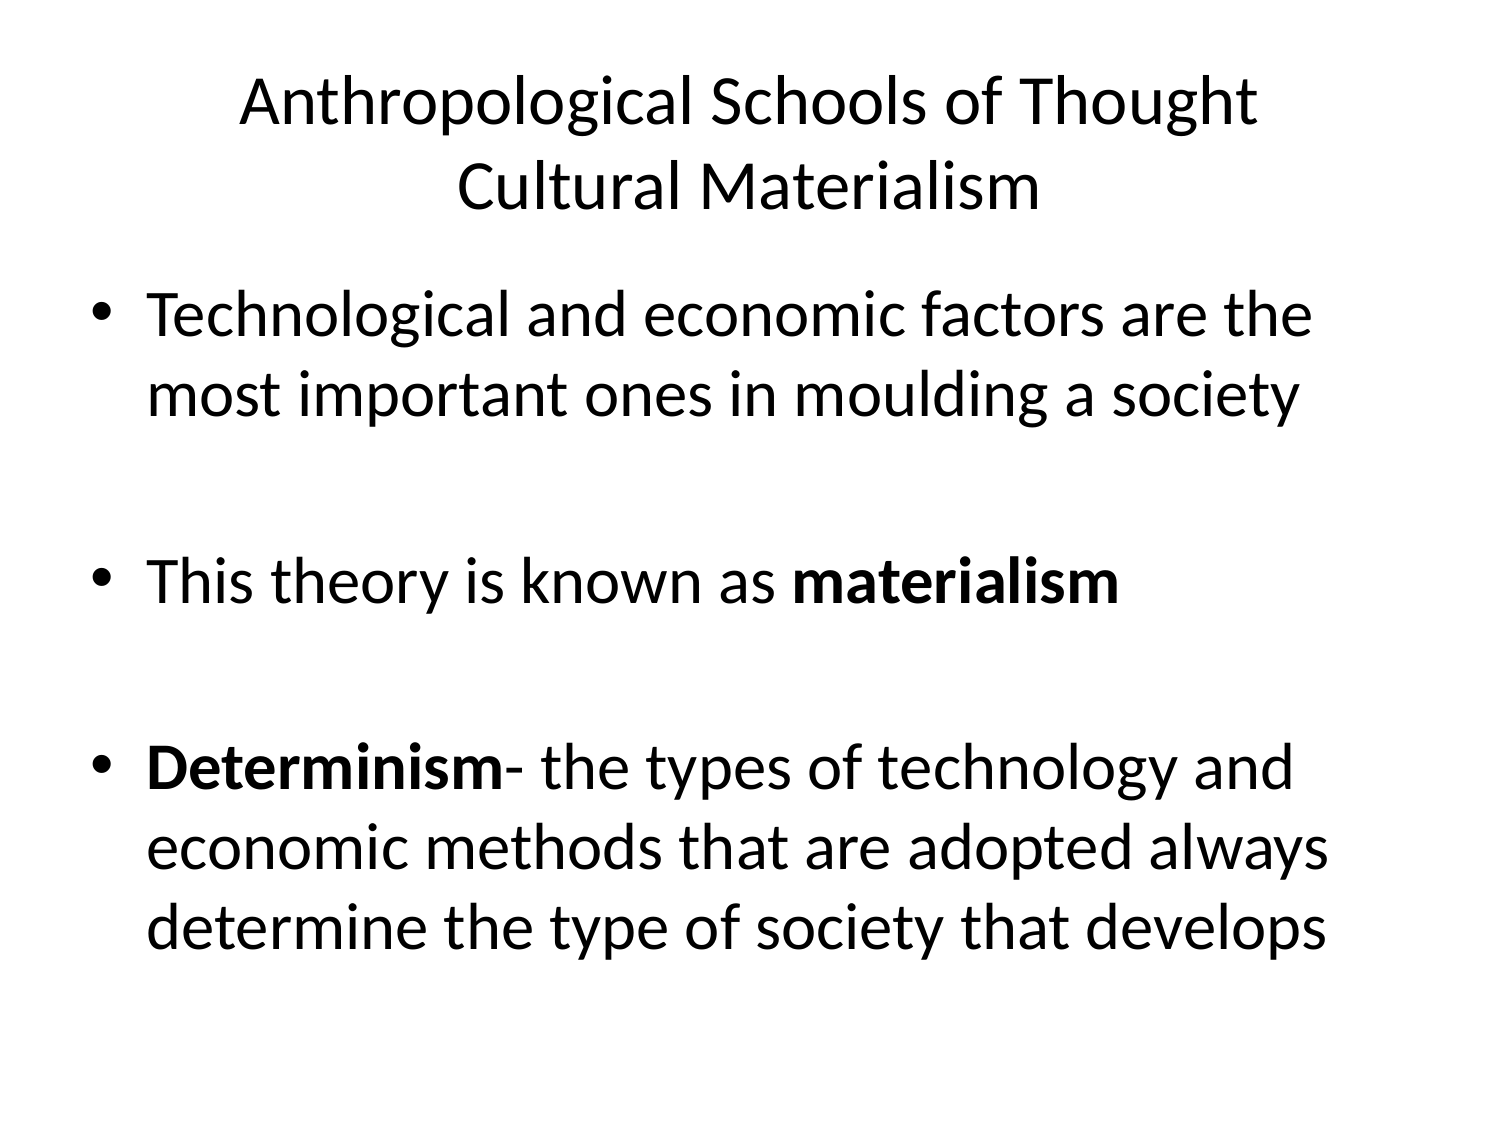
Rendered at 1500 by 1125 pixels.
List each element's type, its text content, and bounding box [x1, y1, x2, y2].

title Anthropological Schools of Thought Cultural Materialism [75, 45, 1425, 233]
list Technological and economic factors are the most important ones in moulding a society This theory is known as materialism Determinism- the types of technology and economic methods that are adopted always determine the type of society that develops [75, 262, 1425, 1005]
